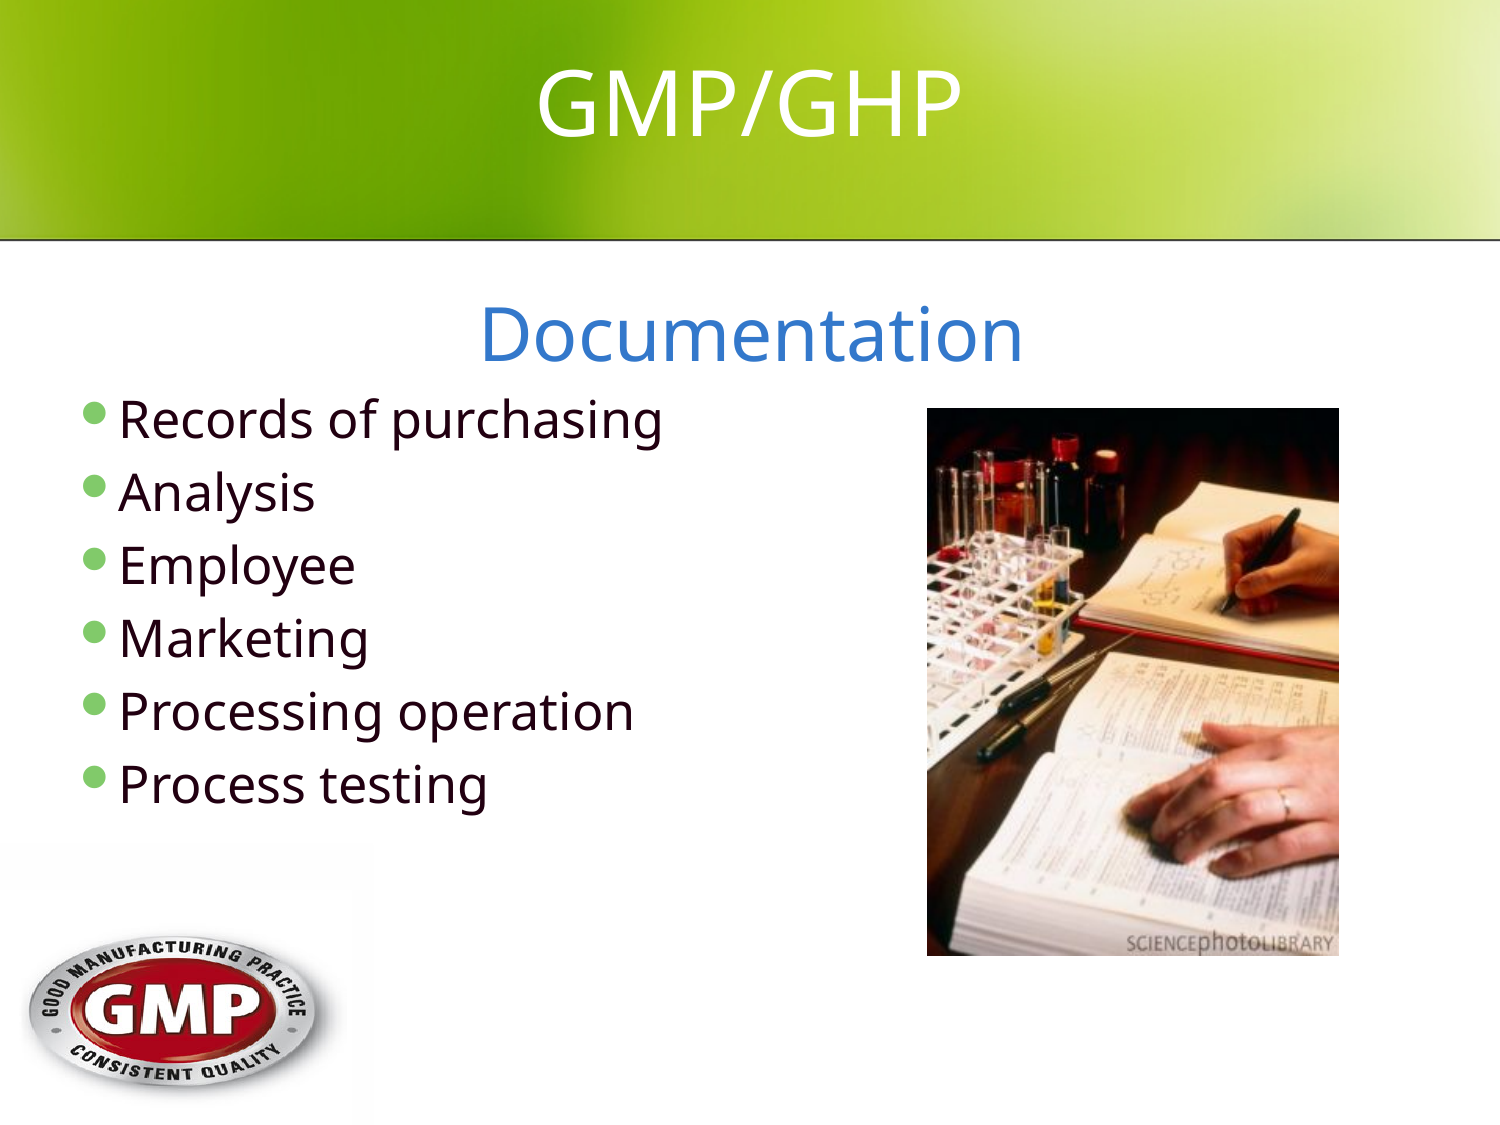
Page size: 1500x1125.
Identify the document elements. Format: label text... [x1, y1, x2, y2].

picture [0, 0, 1500, 1125]
title GMP/GHP [62, 24, 1438, 176]
list Documentation Records of purchasing Analysis Employee Marketing Processing operation Process testing [64, 278, 1441, 942]
